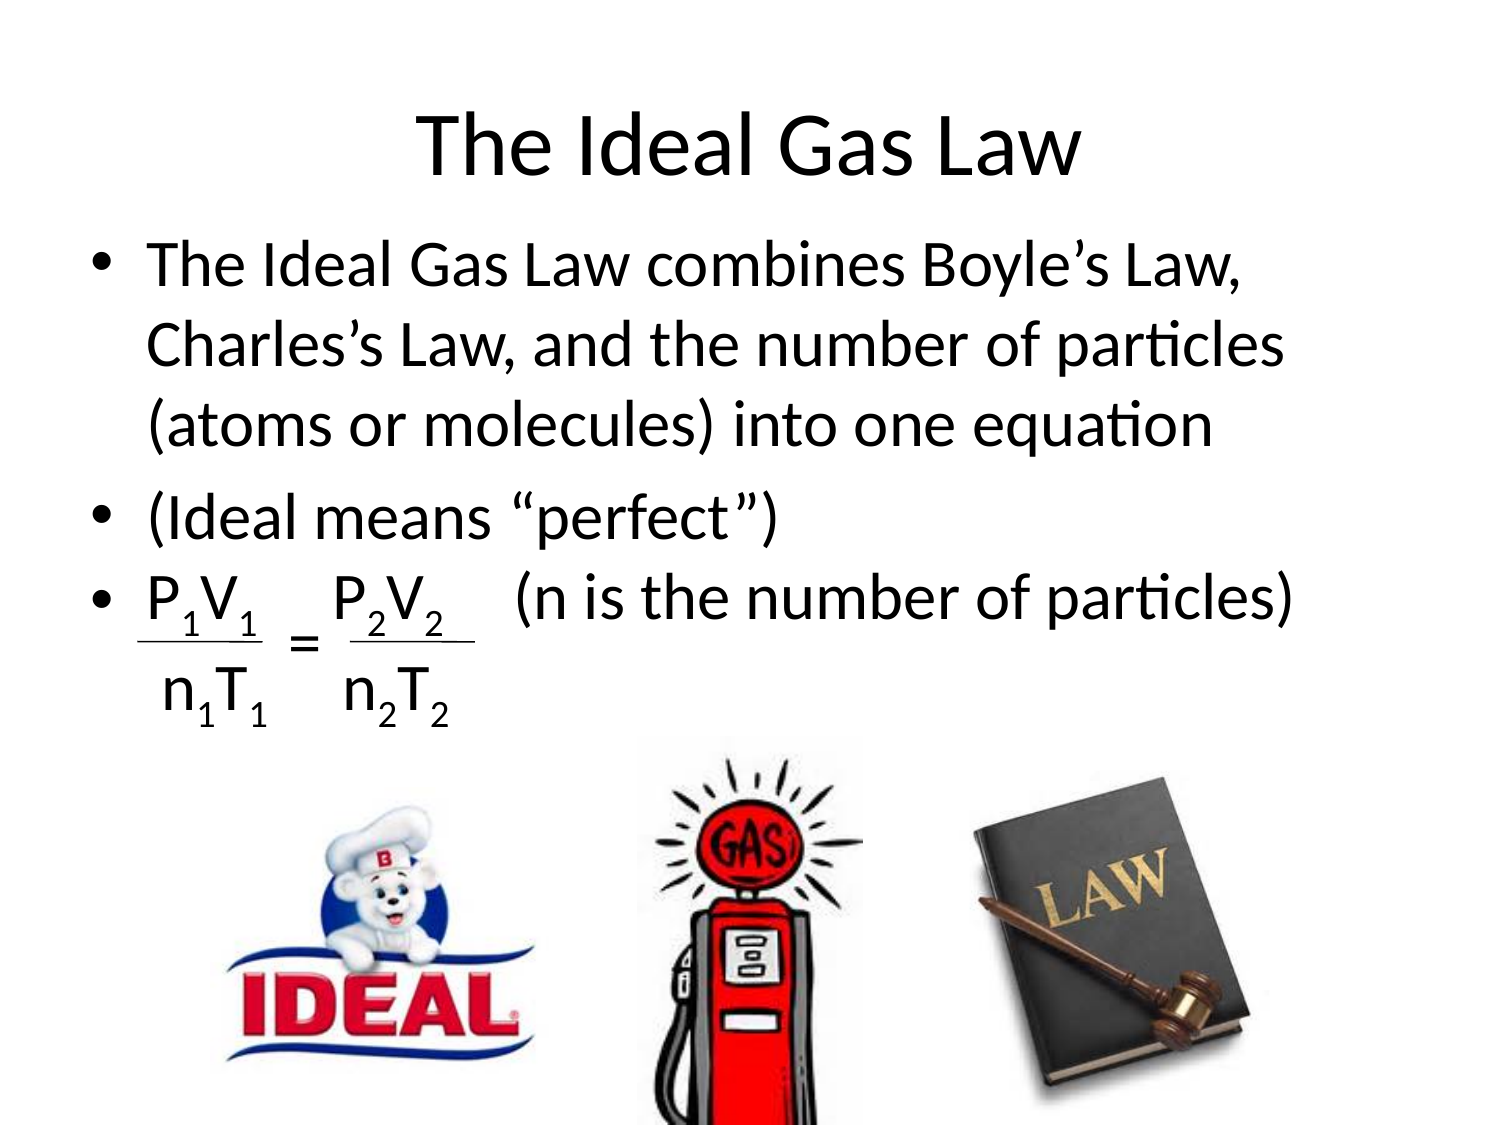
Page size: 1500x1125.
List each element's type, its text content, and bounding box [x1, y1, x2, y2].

picture [210, 787, 551, 1074]
title The Ideal Gas Law [75, 45, 1425, 212]
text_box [137, 591, 476, 688]
picture [949, 751, 1288, 1125]
list The Ideal Gas Law combines Boyle’s Law, Charles’s Law, and the number of particles (atoms or molecules) into one equation (Ideal means “perfect”) P1V1 P2V2 (n is the number of particles) n1T1 n2T2 [75, 212, 1425, 955]
picture [637, 736, 863, 1125]
